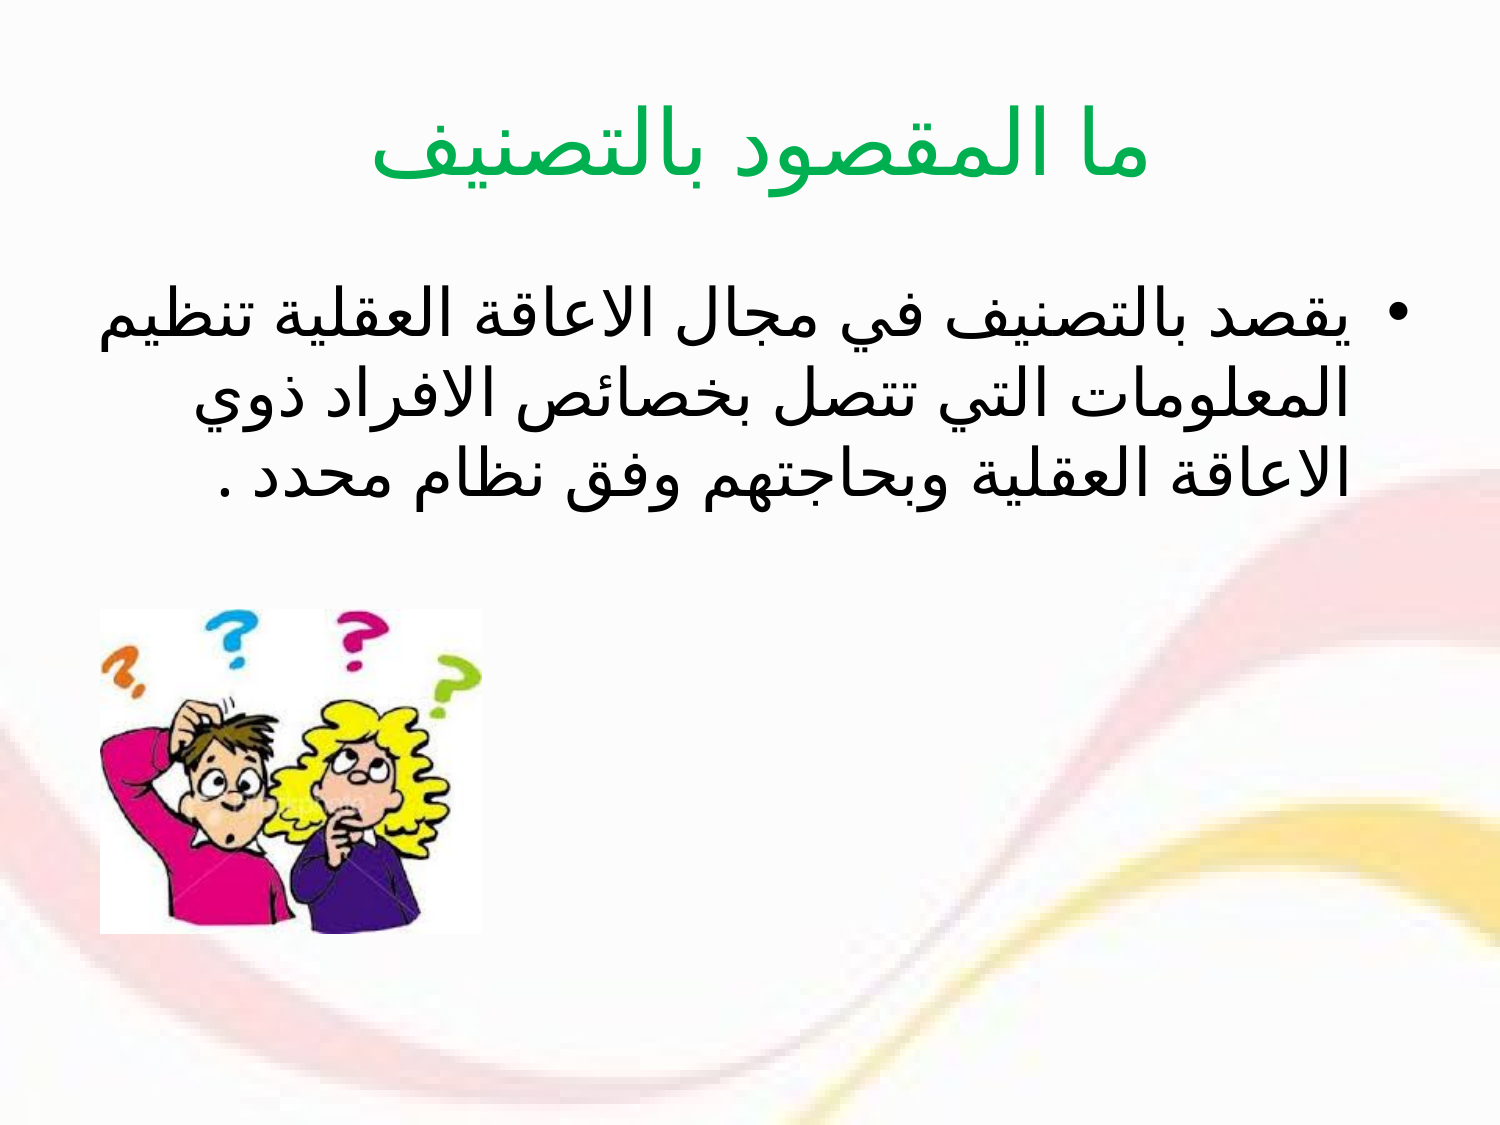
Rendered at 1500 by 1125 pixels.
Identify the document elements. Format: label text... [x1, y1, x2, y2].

title ما المقصود بالتصنيف [75, 45, 1425, 233]
list يقصد بالتصنيف في مجال الاعاقة العقلية تنظيم المعلومات التي تتصل بخصائص الافراد ذوي الاعاقة العقلية وبحاجتهم وفق نظام محدد . [75, 262, 1425, 1005]
picture [0, 0, 1500, 1125]
